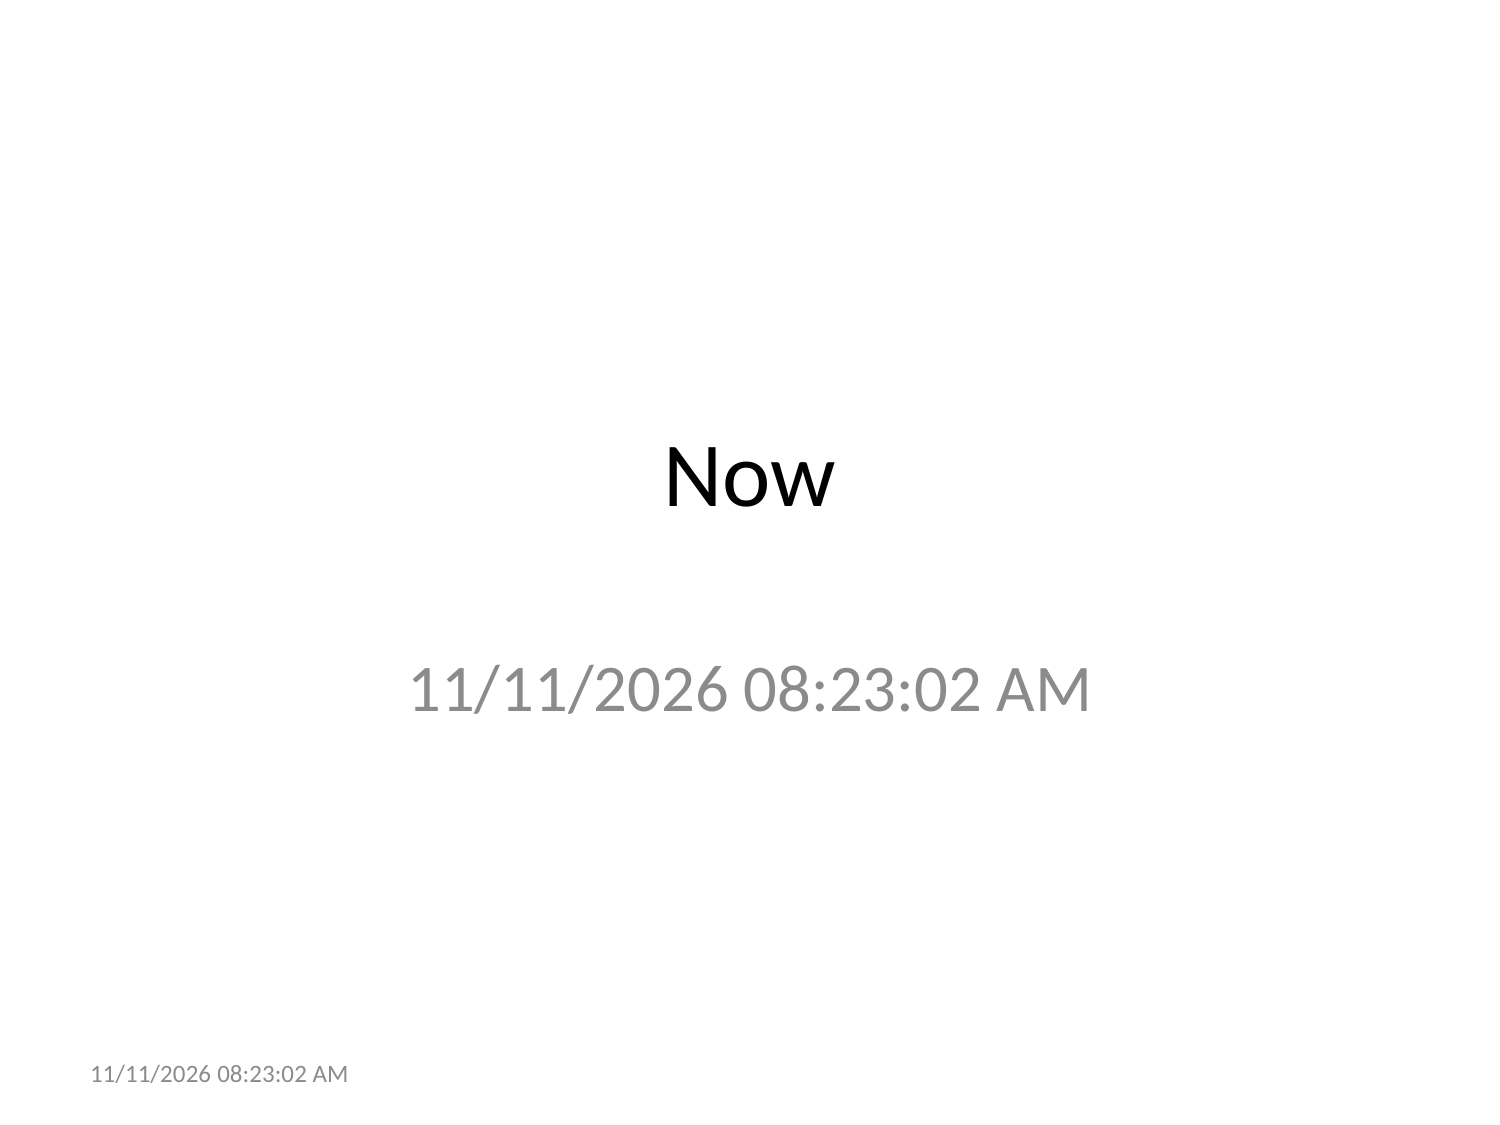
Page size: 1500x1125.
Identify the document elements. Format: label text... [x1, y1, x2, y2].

subtitle 2011-12-19 10:20:04 AM [225, 637, 1275, 925]
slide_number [75, 1042, 425, 1103]
title Now [112, 349, 1388, 591]
